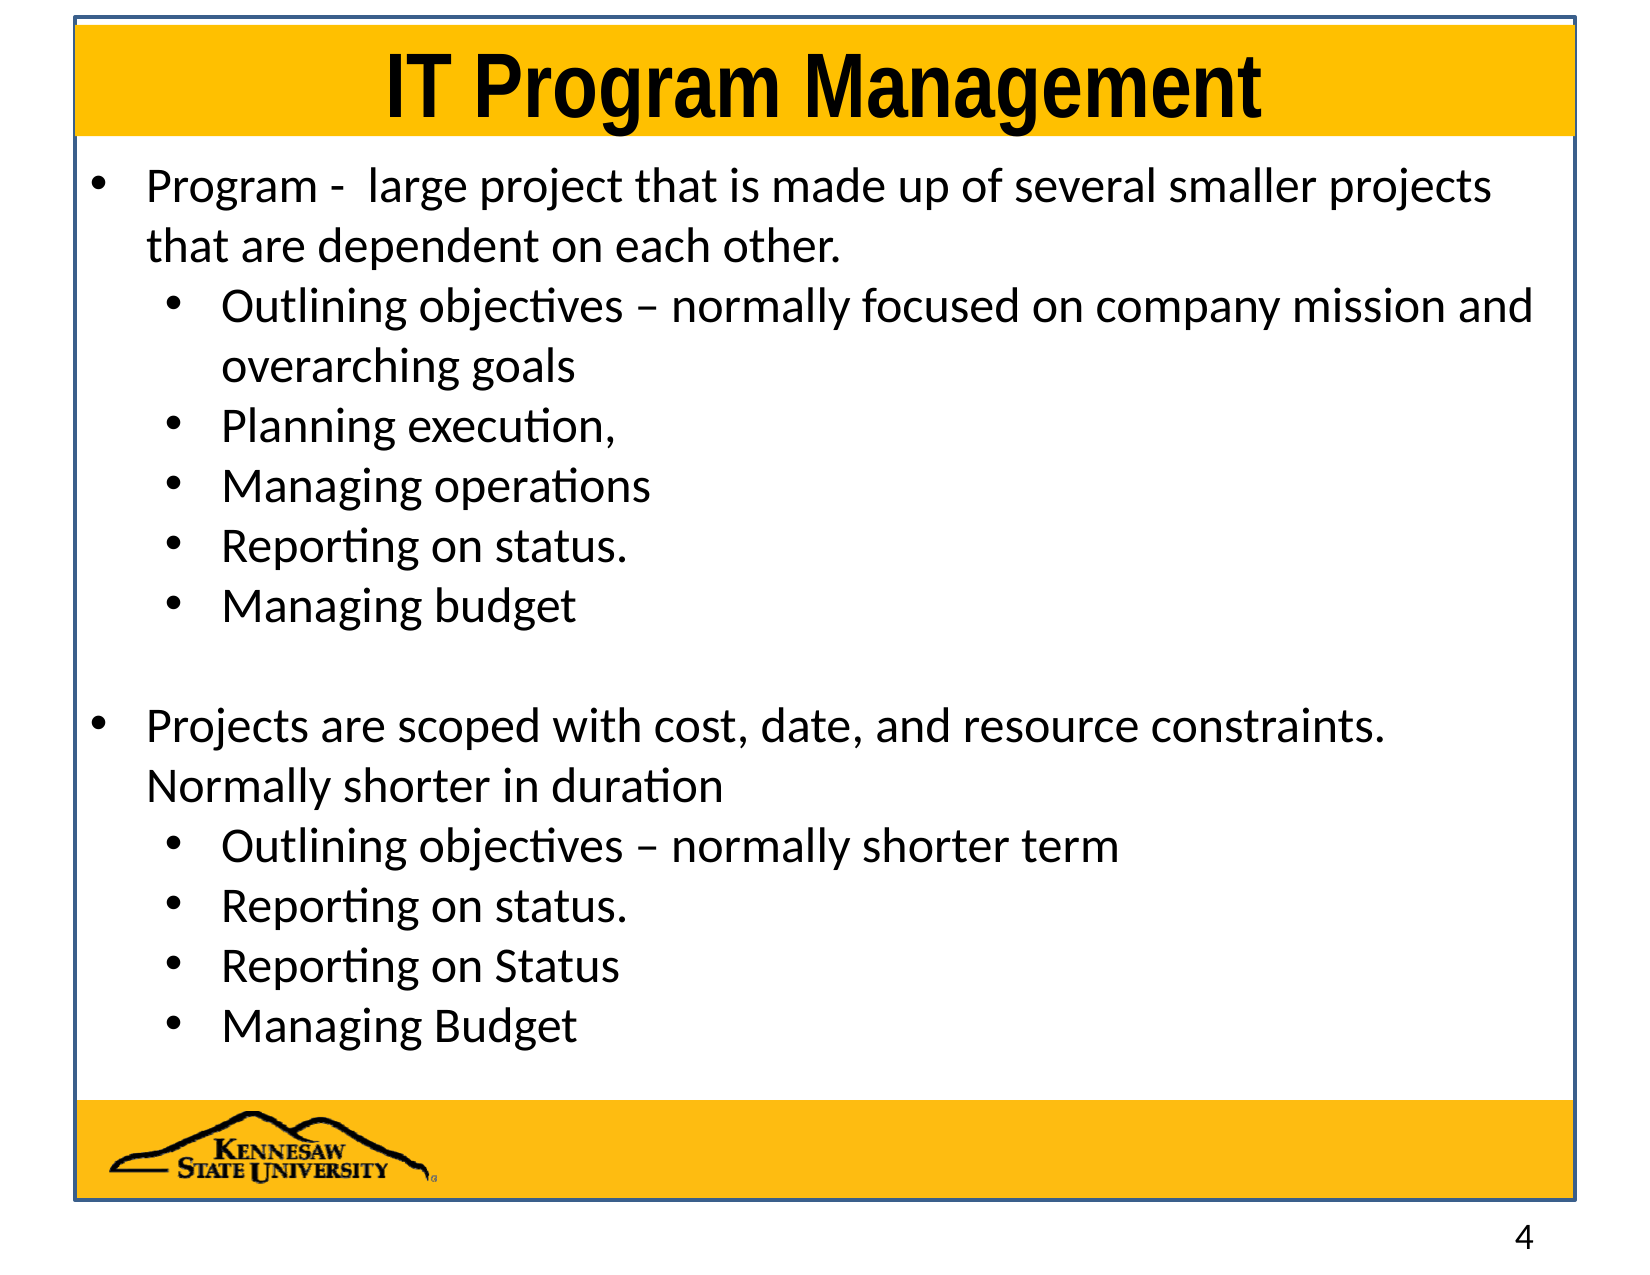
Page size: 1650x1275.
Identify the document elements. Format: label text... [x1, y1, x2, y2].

title IT Program Management [75, 24, 1575, 137]
text_box Program - large project that is made up of several smaller projects that are dependent on each other. Outlining objectives – normally focused on company mission and overarching goals Planning execution, Managing operations Reporting on status. Managing budget Projects are scoped with cost, date, and resource constraints. Normally shorter in duration Outlining objectives – normally shorter term Reporting on status. Reporting on Status Managing Budget [74, 145, 1575, 1120]
picture [108, 1120, 437, 1184]
